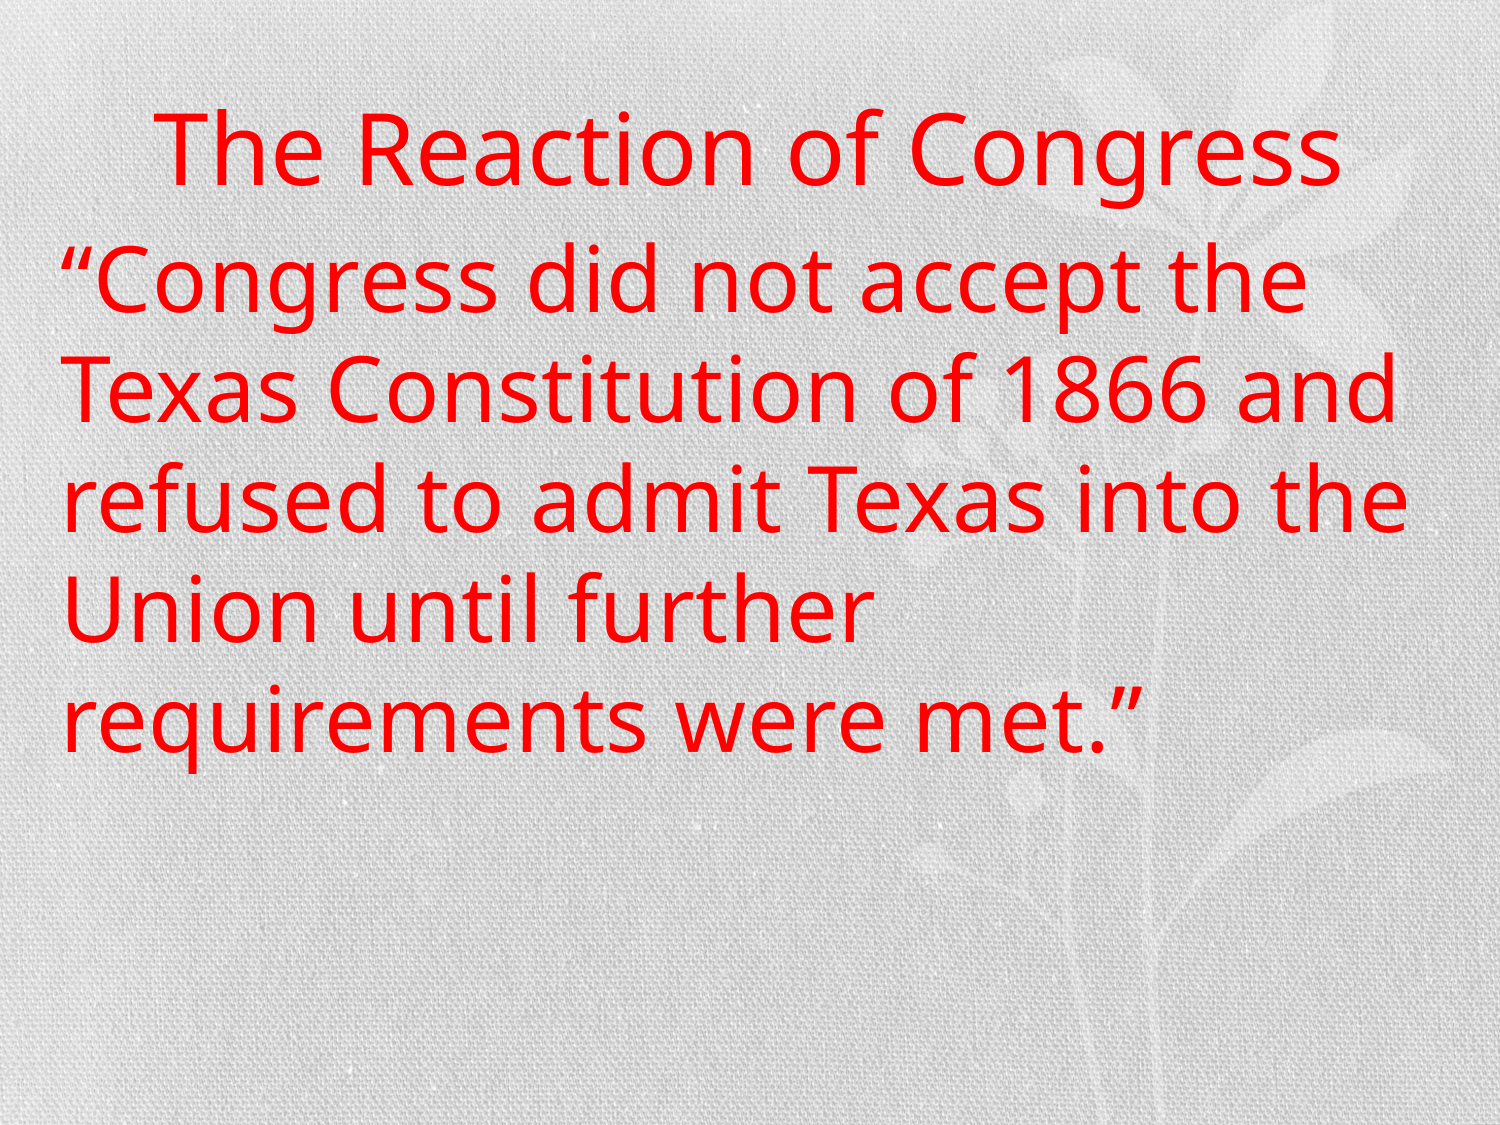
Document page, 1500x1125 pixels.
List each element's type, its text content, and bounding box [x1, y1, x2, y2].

title The Reaction of Congress [45, 37, 1455, 213]
list “Congress did not accept the Texas Constitution of 1866 and refused to admit Texas into the Union until further requirements were met.” [45, 213, 1455, 1023]
